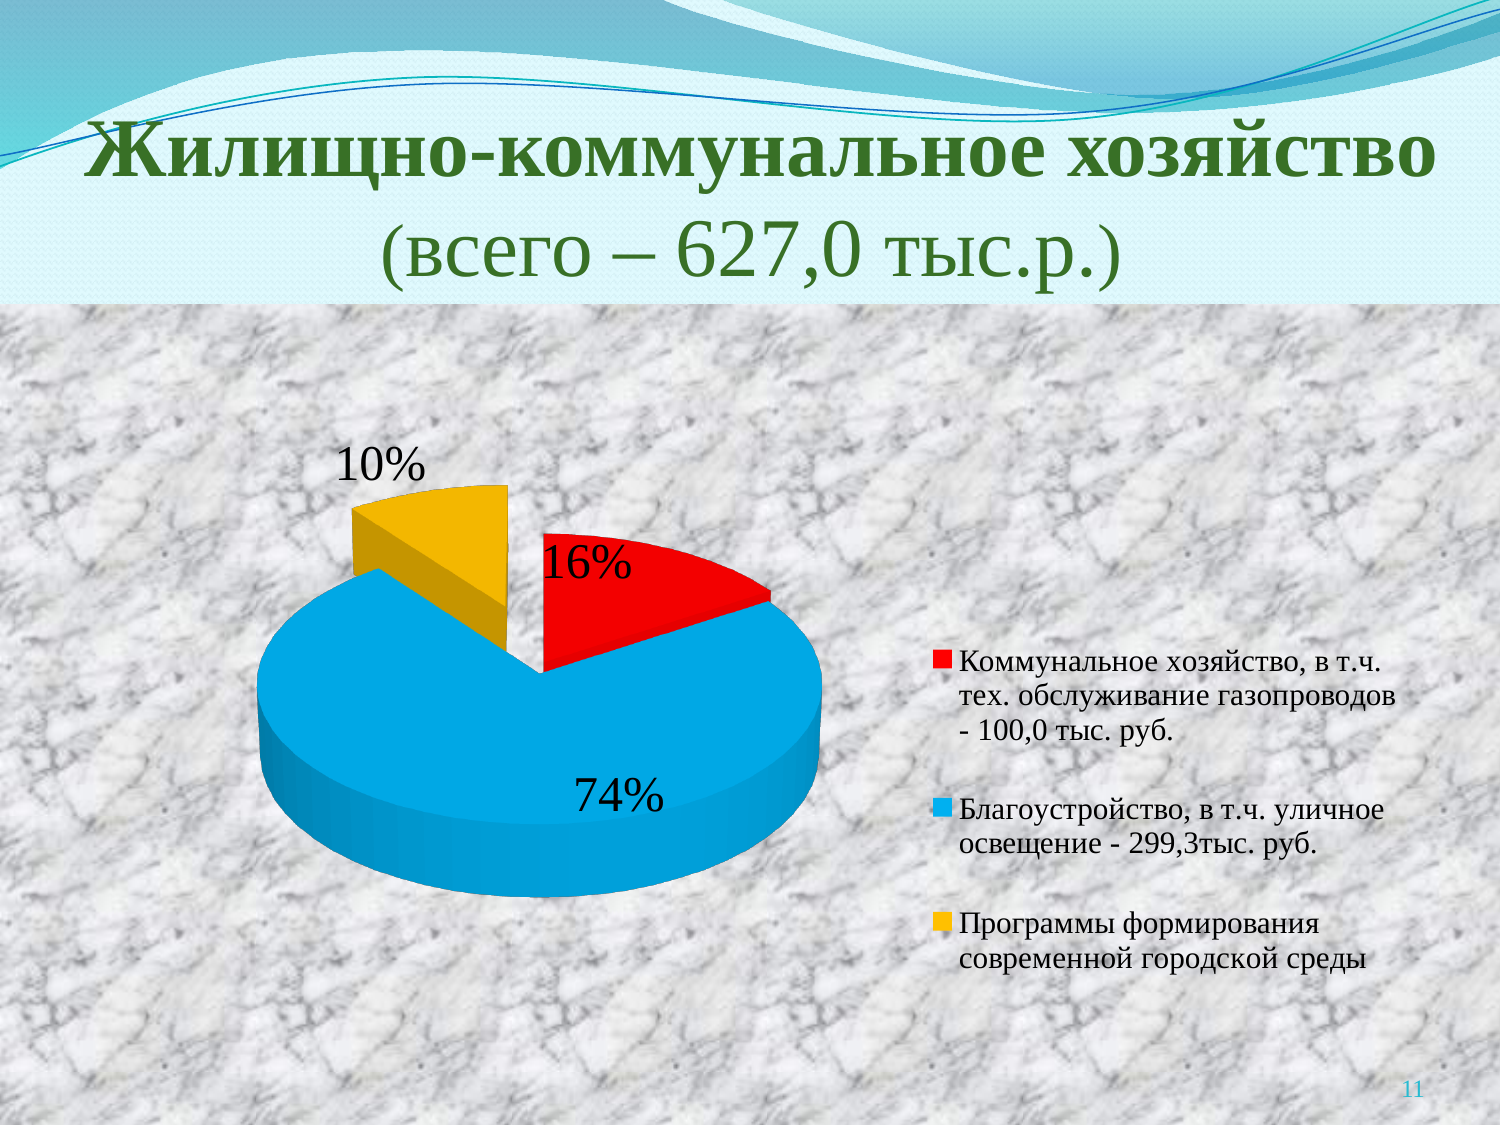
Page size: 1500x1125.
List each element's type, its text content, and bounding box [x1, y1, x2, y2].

title Жилищно-коммунальное хозяйство (всего – 627,0 тыс.р.) [58, 115, 1465, 293]
chart [0, 304, 1500, 1125]
